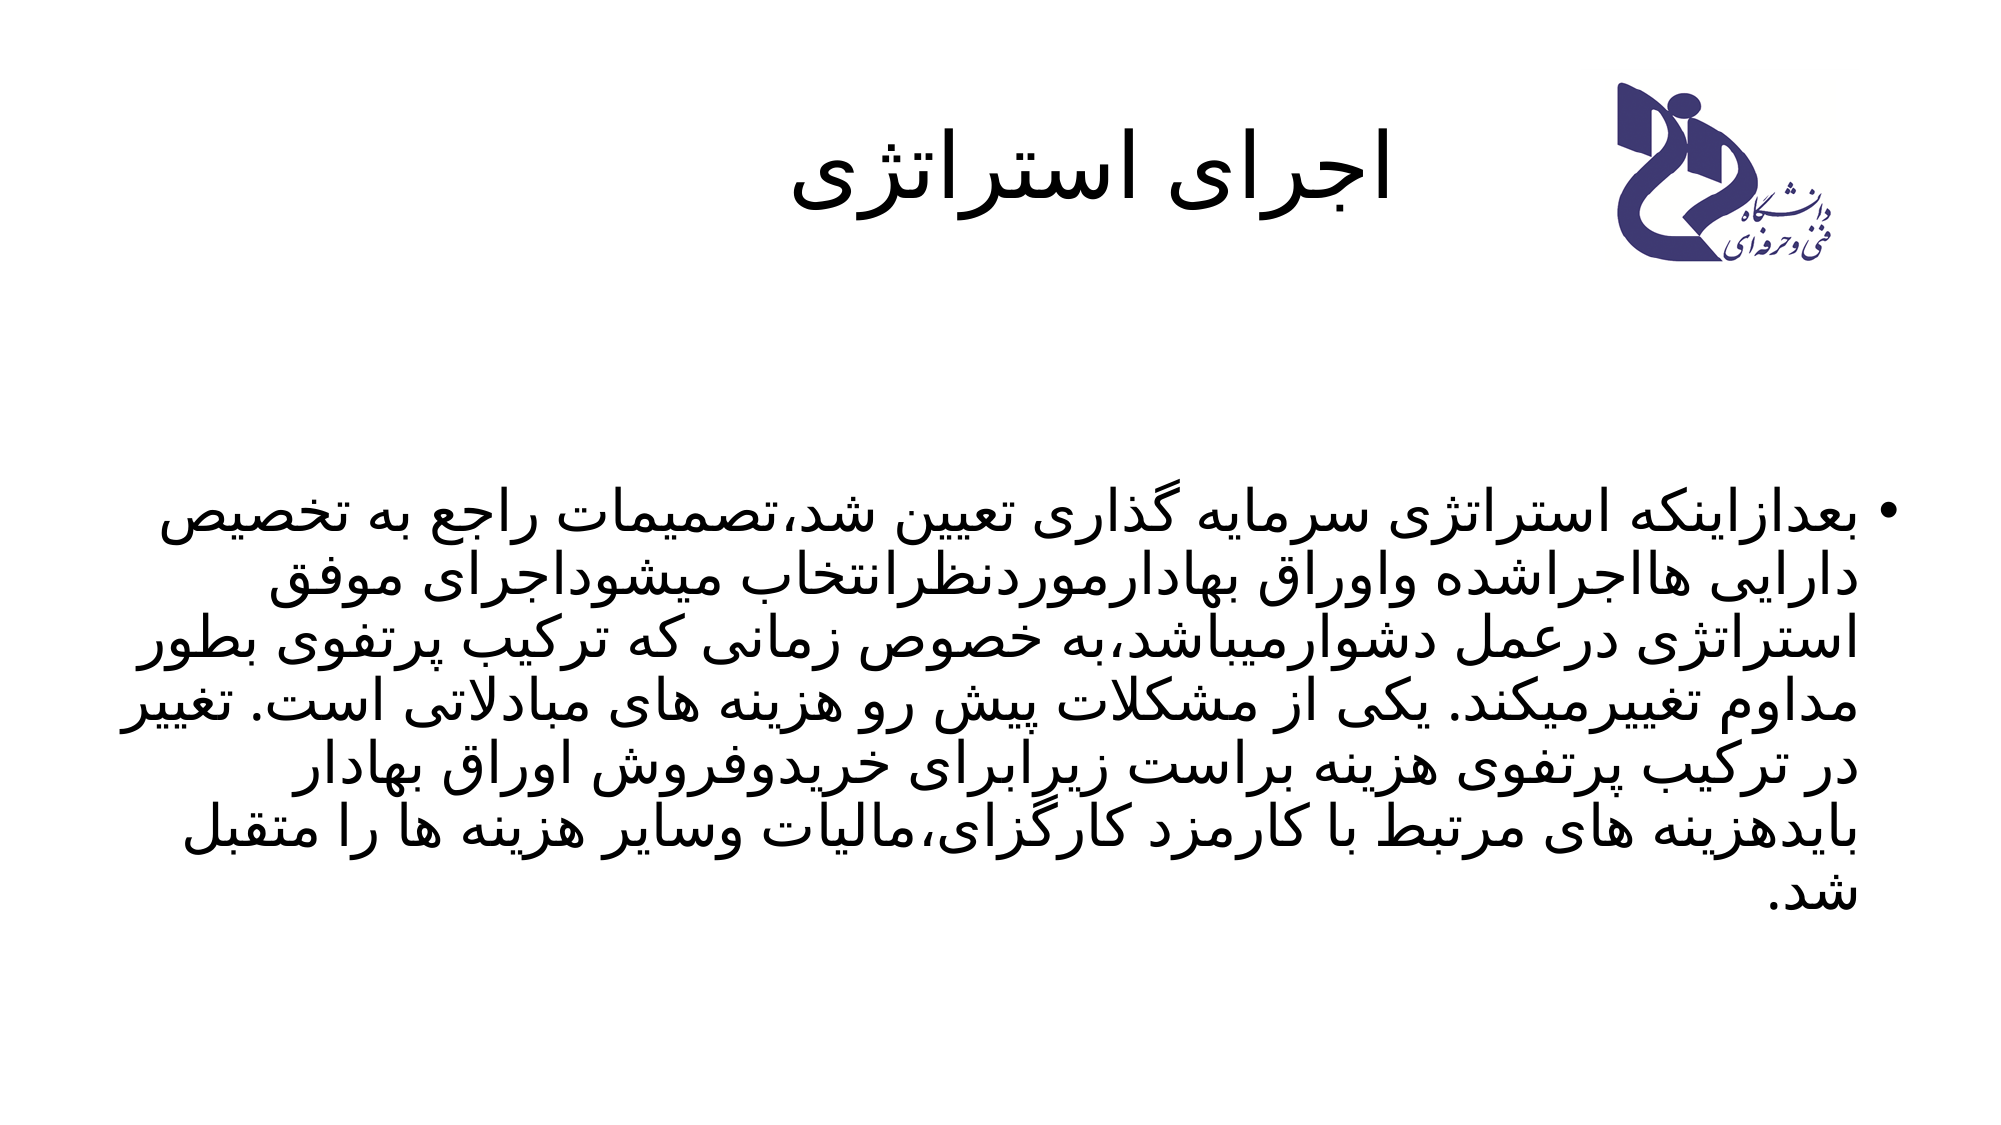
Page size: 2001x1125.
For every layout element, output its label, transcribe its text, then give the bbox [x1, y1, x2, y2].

title اجرای استراتژی [137, 59, 1863, 278]
list بعدازاینکه استراتژی سرمایه گذاری تعیین شد،تصمیمات راجع به تخصیص دارایی هااجراشده واوراق بهادارموردنظرانتخاب میشوداجرای موفق استراتژی درعمل دشوارمیباشد،به خصوص زمانی که ترکیب پرتفوی بطور مداوم تغییرمیکند. یکی از مشکلات پیش رو هزینه های مبادلاتی است. تغییر در ترکیب پرتفوی هزینه براست زیرابرای خریدوفروش اوراق بهادار بایدهزینه های مرتبط با کارمزد کارگزای،مالیات وسایر هزینه ها را متقبل شد. [99, 299, 1914, 1095]
picture [1581, 69, 1863, 278]
